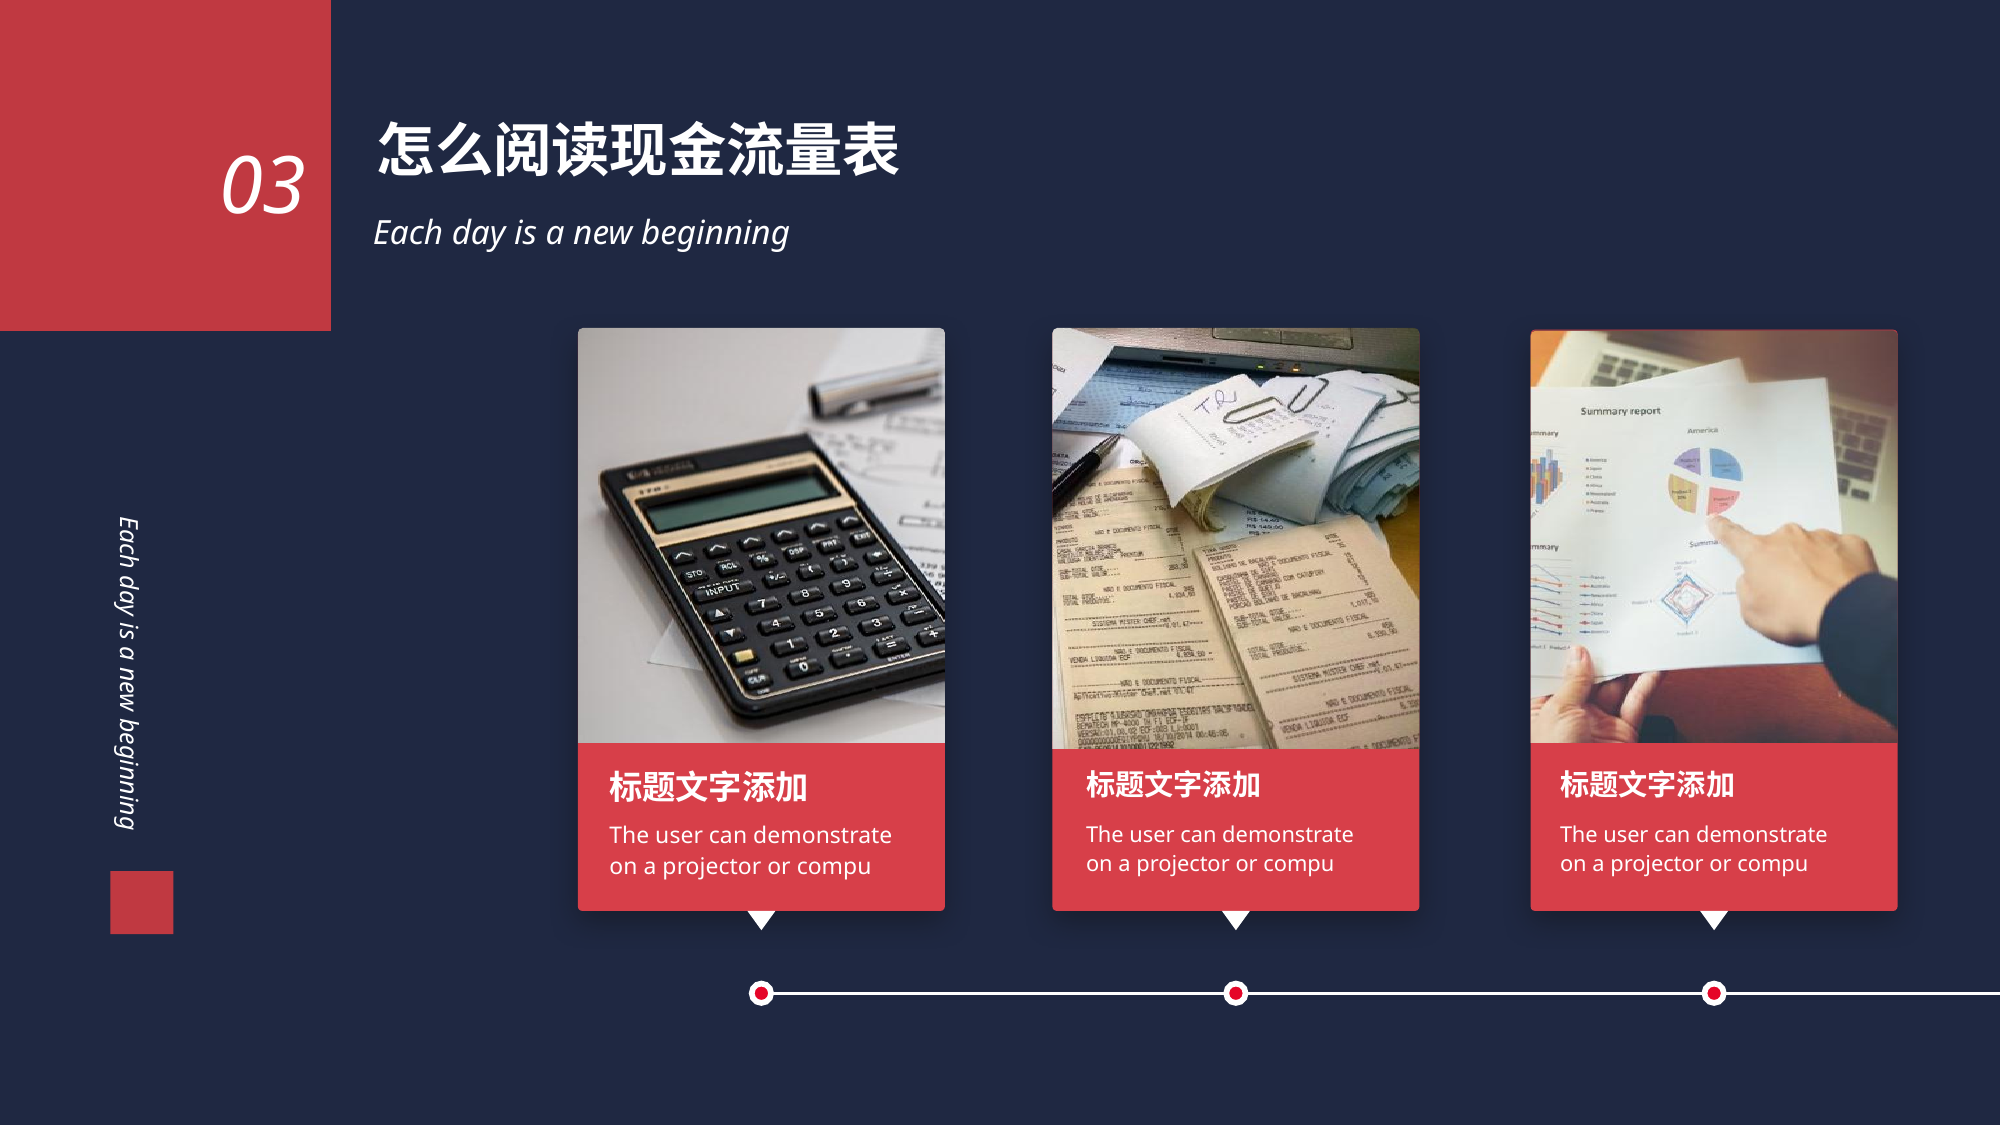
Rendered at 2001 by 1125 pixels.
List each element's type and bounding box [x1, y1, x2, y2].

text_box [110, 476, 174, 935]
text_box [1225, 994, 1247, 1005]
picture [577, 327, 945, 743]
text_box [1530, 743, 1898, 931]
picture [1052, 327, 1420, 749]
text_box [750, 982, 773, 1005]
text_box [1703, 982, 1725, 993]
text_box [1052, 749, 1420, 931]
text_box [1703, 994, 1725, 1005]
text_box [141, 105, 1037, 256]
picture [1530, 330, 1898, 743]
text_box [577, 743, 945, 931]
text_box [0, 0, 332, 332]
text_box [1225, 982, 1247, 993]
